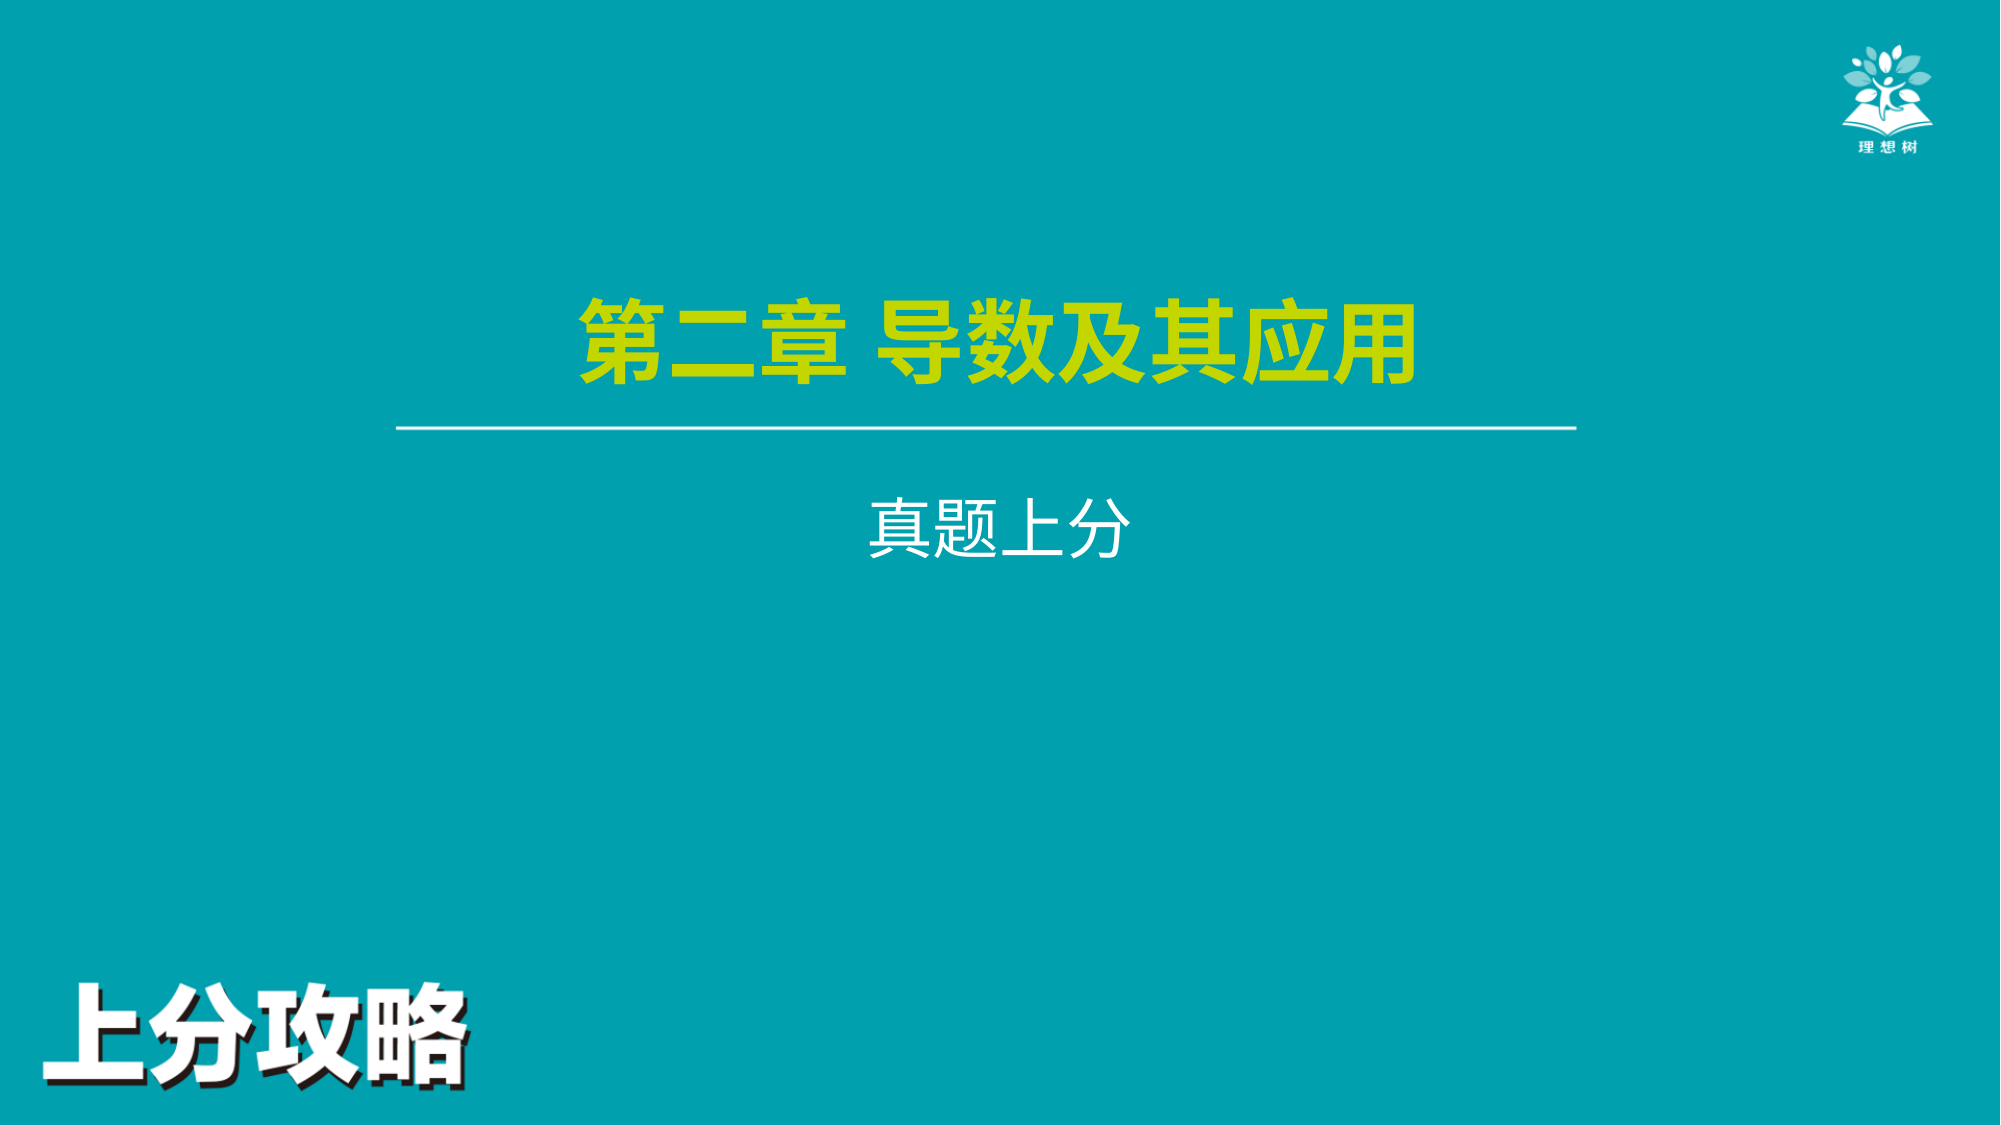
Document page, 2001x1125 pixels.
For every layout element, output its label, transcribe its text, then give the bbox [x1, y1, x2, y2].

picture [0, 413, 2000, 472]
text_box 第二章 导数及其应用 [0, 265, 2000, 413]
picture [0, 579, 2000, 1125]
text_box 真题上分 [0, 472, 2000, 579]
picture [0, 0, 2000, 265]
